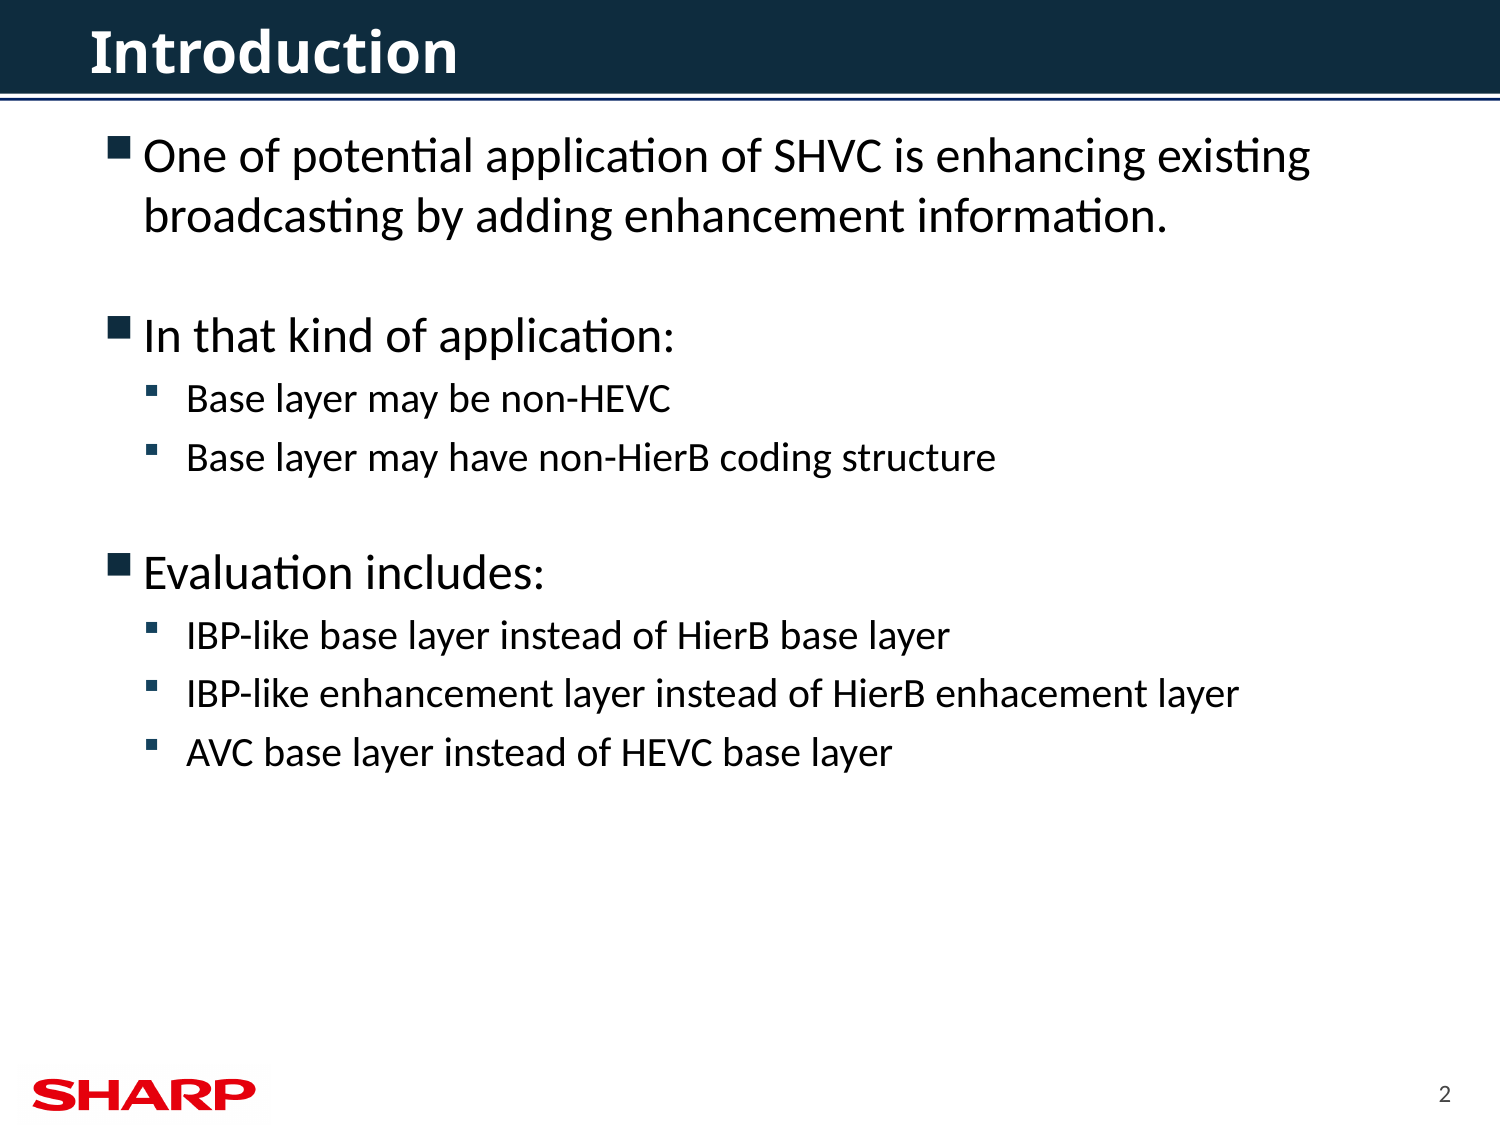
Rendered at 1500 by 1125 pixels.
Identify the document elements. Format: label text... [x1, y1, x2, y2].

list One of potential application of SHVC is enhancing existing broadcasting by adding enhancement information. In that kind of application: Base layer may be non-HEVC Base layer may have non-HierB coding structure Evaluation includes: IBP-like base layer instead of HierB base layer IBP-like enhancement layer instead of HierB enhacement layer AVC base layer instead of HEVC base layer [74, 107, 1465, 1053]
title Introduction [74, 15, 1426, 85]
picture [17, 1064, 271, 1125]
slide_number 2 [1345, 1062, 1467, 1108]
